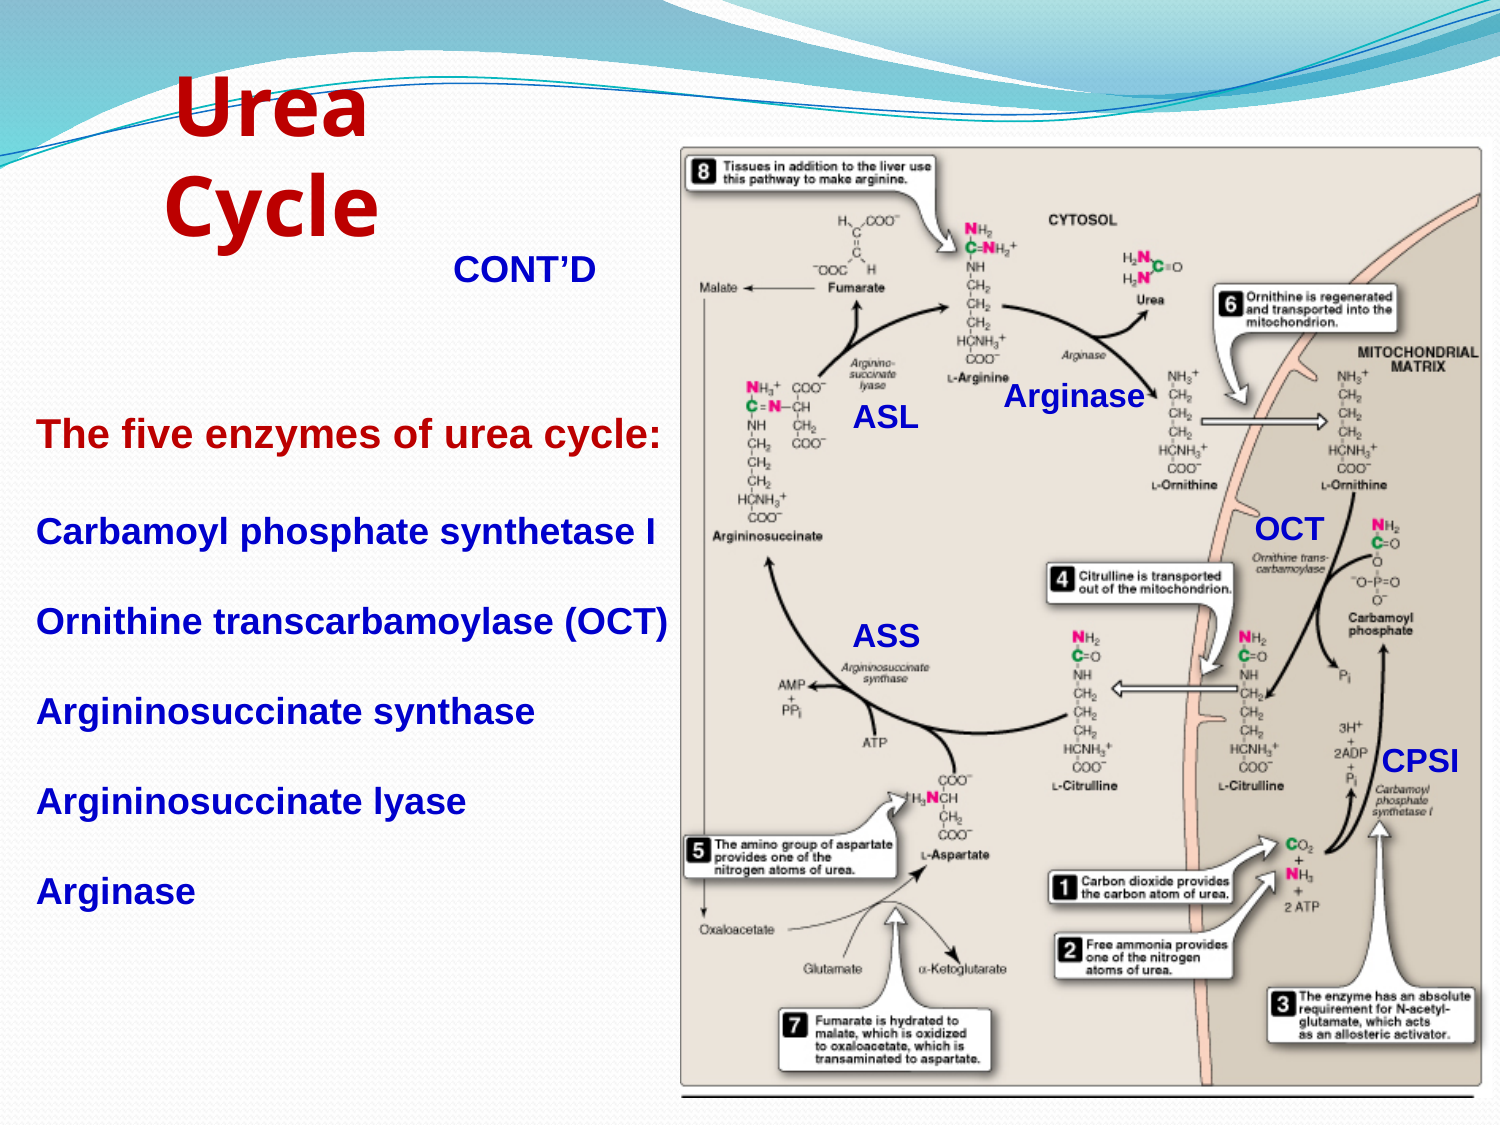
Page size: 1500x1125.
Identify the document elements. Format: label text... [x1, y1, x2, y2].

text_box CONT’D [438, 237, 612, 298]
text_box The five enzymes of urea cycle: Carbamoyl phosphate synthetase I Ornithine transcarbamoylase (OCT) Argininosuccinate synthase Argininosuccinate lyase Arginase [21, 399, 672, 1010]
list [679, 137, 1493, 1098]
title Urea Cycle [80, 124, 463, 254]
